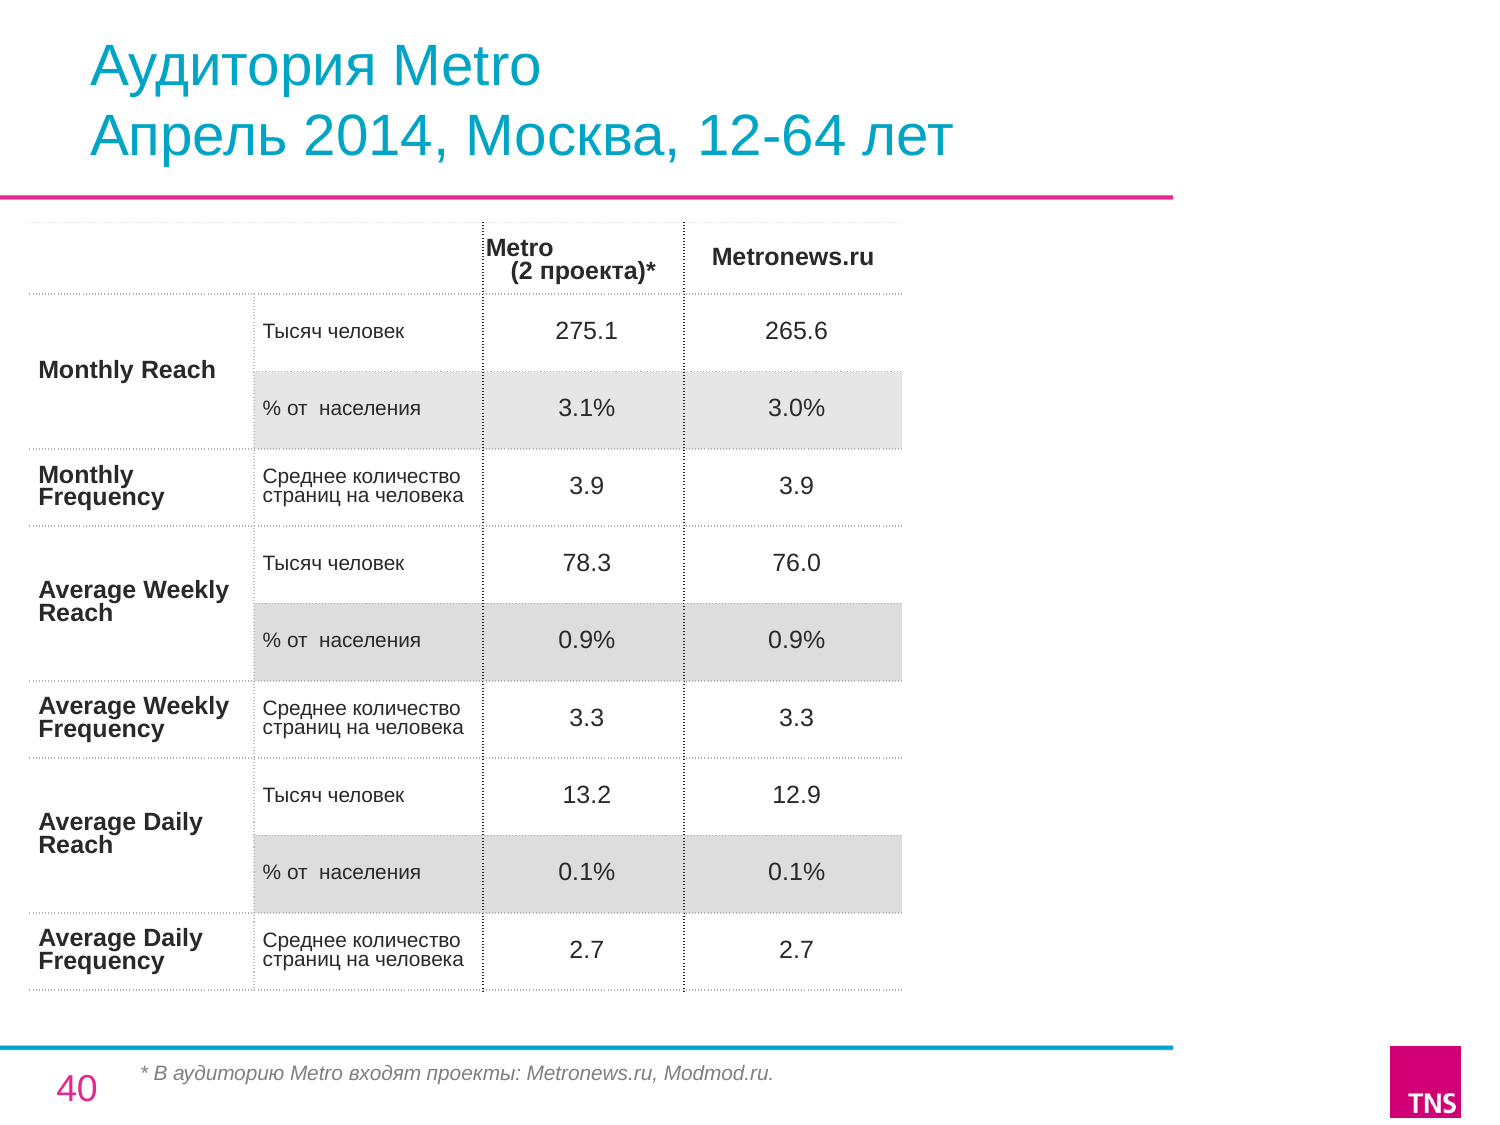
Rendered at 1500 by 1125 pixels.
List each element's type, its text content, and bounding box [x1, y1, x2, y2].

table_cell 2.7 [684, 913, 902, 990]
text_box * В аудиторию Metro входят проекты: Metronews.ru, Modmod.ru. [124, 1052, 1463, 1092]
table_cell 76.0 [684, 526, 902, 603]
table_header Metro (2 проекта)* [483, 223, 684, 294]
table_cell 12.9 [684, 758, 902, 835]
table_cell 3.9 [483, 449, 684, 526]
title Аудитория Metro Апрель 2014, Москва, 12-64 лет [74, 8, 1476, 187]
picture [0, 0, 1500, 1125]
table_cell 78.3 [483, 526, 684, 603]
table_cell Average Daily Frequency [29, 913, 254, 990]
table_cell 13.2 [483, 758, 684, 835]
table_cell Monthly Frequency [29, 449, 254, 526]
table_cell % от населения [254, 835, 483, 913]
table_cell 3.1% [483, 372, 684, 449]
table_cell Среднее количество страниц на человека [254, 449, 483, 526]
table_cell 0.9% [483, 603, 684, 681]
table_cell 3.9 [684, 449, 902, 526]
table_cell 2.7 [483, 913, 684, 990]
table_cell 275.1 [483, 294, 684, 372]
table_cell 0.1% [684, 835, 902, 913]
table_cell 3.0% [684, 372, 902, 449]
table_cell % от населения [254, 603, 483, 681]
table_cell Monthly Reach [29, 294, 254, 449]
table_cell Тысяч человек [254, 758, 483, 835]
table_cell % от населения [254, 372, 483, 449]
table_cell Тысяч человек [254, 526, 483, 603]
table_cell 3.3 [684, 681, 902, 758]
table_cell Average Daily Reach [29, 758, 254, 913]
table_cell 0.1% [483, 835, 684, 913]
table_cell 265.6 [684, 294, 902, 372]
slide_number 40 [40, 1055, 392, 1125]
table_header Metronews.ru [684, 223, 902, 294]
table_cell 0.9% [684, 603, 902, 681]
table_cell Среднее количество страниц на человека [254, 681, 483, 758]
table_cell Average Weekly Reach [29, 526, 254, 681]
table_cell 3.3 [483, 681, 684, 758]
table_header [29, 223, 483, 294]
table_cell Среднее количество страниц на человека [254, 913, 483, 990]
table_cell Average Weekly Frequency [29, 681, 254, 758]
table_cell Тысяч человек [254, 294, 483, 372]
